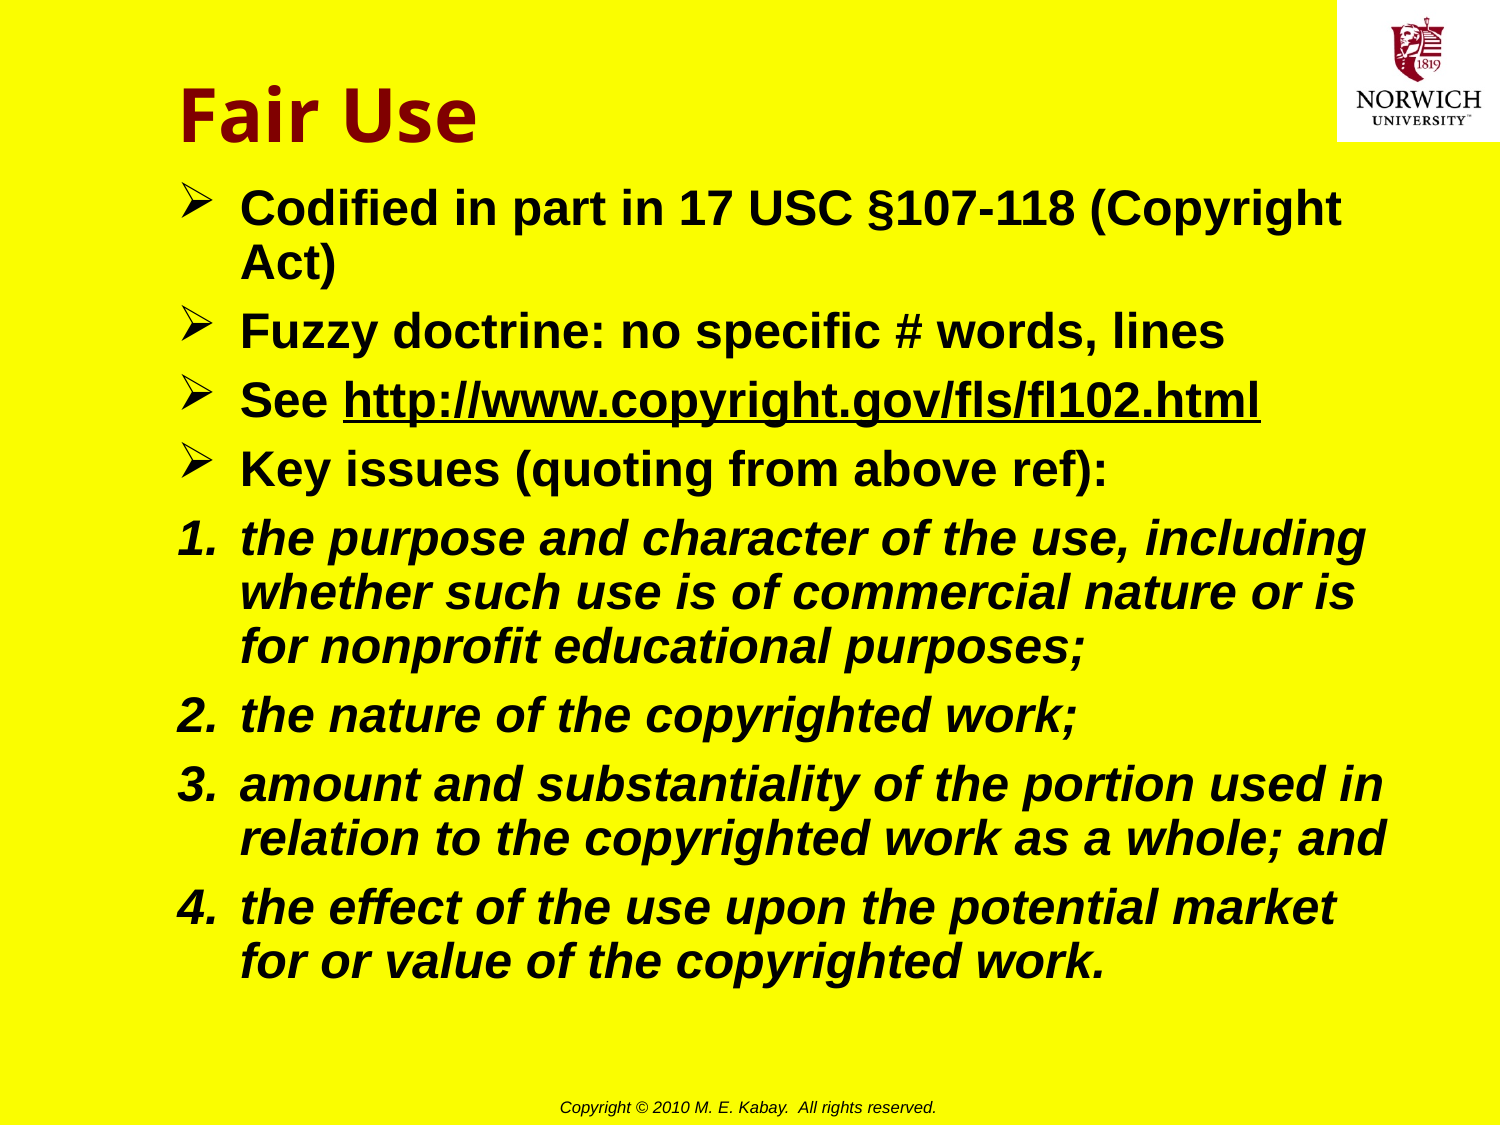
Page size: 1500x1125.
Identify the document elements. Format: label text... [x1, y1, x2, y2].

picture [1337, 0, 1500, 142]
title Fair Use [161, 24, 1339, 174]
list Codified in part in 17 USC §107-118 (Copyright Act) Fuzzy doctrine: no specific # words, lines See http://www.copyright.gov/fls/fl102.html Key issues (quoting from above ref): the purpose and character of the use, including whether such use is of commercial nature or is for nonprofit educational purposes; the nature of the copyrighted work; amount and substantiality of the portion used in relation to the copyrighted work as a whole; and the effect of the use upon the potential market for or value of the copyrighted work. [161, 174, 1426, 1038]
